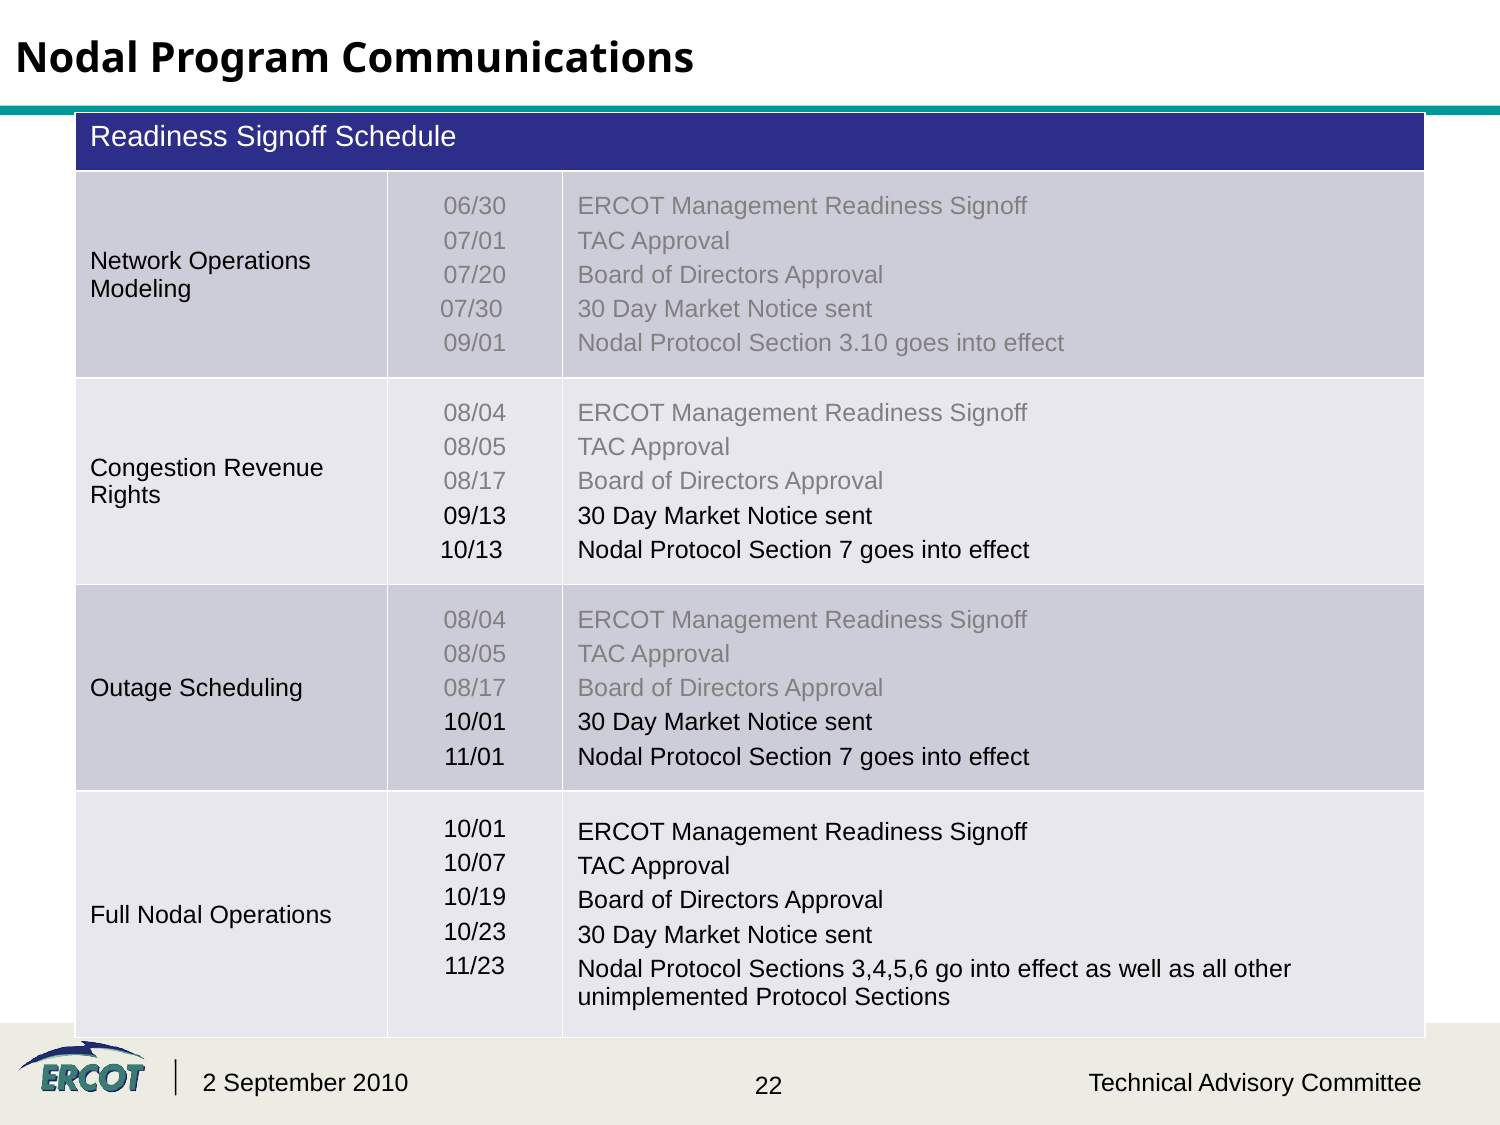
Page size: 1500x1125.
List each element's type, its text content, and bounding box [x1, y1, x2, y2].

table_cell 10/01 10/07 10/19 10/23 11/23 [388, 792, 562, 1037]
table_cell 08/04 08/05 08/17 09/13 10/13 [388, 379, 562, 584]
table_cell ERCOT Management Readiness Signoff TAC Approval Board of Directors Approval 30 Day Market Notice sent Nodal Protocol Section 7 goes into effect [563, 585, 1424, 790]
table_cell Congestion Revenue Rights [76, 379, 387, 584]
footer Technical Advisory Committee [1024, 1059, 1438, 1125]
text_box Nodal Program Communications [0, 0, 1500, 113]
table_cell ERCOT Management Readiness Signoff TAC Approval Board of Directors Approval 30 Day Market Notice sent Nodal Protocol Section 3.10 goes into effect [563, 172, 1424, 377]
table_cell Outage Scheduling [76, 585, 387, 790]
table_cell Full Nodal Operations [76, 792, 387, 1037]
table_cell ERCOT Management Readiness Signoff TAC Approval Board of Directors Approval 30 Day Market Notice sent Nodal Protocol Section 7 goes into effect [563, 379, 1424, 584]
table_cell 08/04 08/05 08/17 10/01 11/01 [388, 585, 562, 790]
table_cell Network Operations Modeling [76, 172, 387, 377]
picture [10, 1031, 151, 1111]
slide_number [187, 1059, 538, 1125]
table_cell 06/30 07/01 07/20 07/30 09/01 [388, 172, 562, 377]
table_header Readiness Signoff Schedule [76, 113, 1424, 170]
table_cell ERCOT Management Readiness Signoff TAC Approval Board of Directors Approval 30 Day Market Notice sent Nodal Protocol Sections 3,4,5,6 go into effect as well as all other unimplemented Protocol Sections [563, 792, 1424, 1037]
